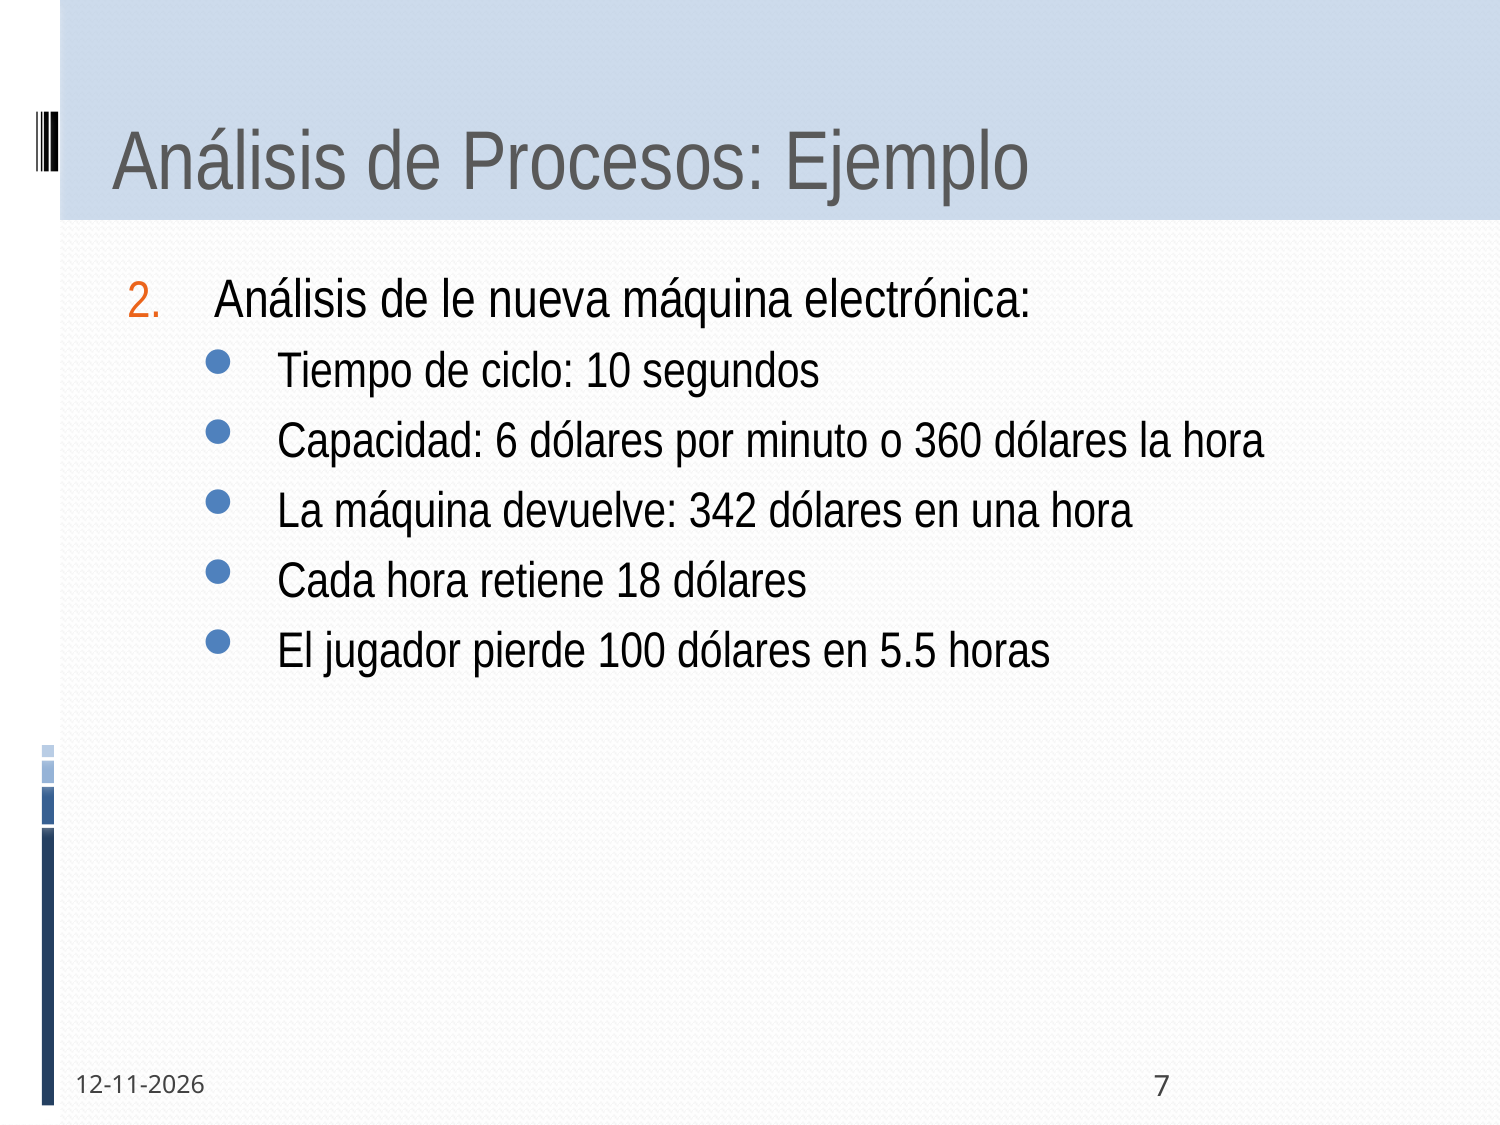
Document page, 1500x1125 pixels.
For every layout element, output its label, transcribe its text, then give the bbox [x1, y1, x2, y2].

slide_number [75, 1042, 243, 1103]
slide_number 7 [1045, 1046, 1171, 1107]
title Análisis de Procesos: Ejemplo [111, 18, 1436, 207]
list Análisis de le nueva máquina electrónica: Tiempo de ciclo: 10 segundos Capacidad: 6 dólares por minuto o 360 dólares la hora La máquina devuelve: 342 dólares en una hora Cada hora retiene 18 dólares El jugador pierde 100 dólares en 5.5 horas [111, 255, 1436, 1038]
